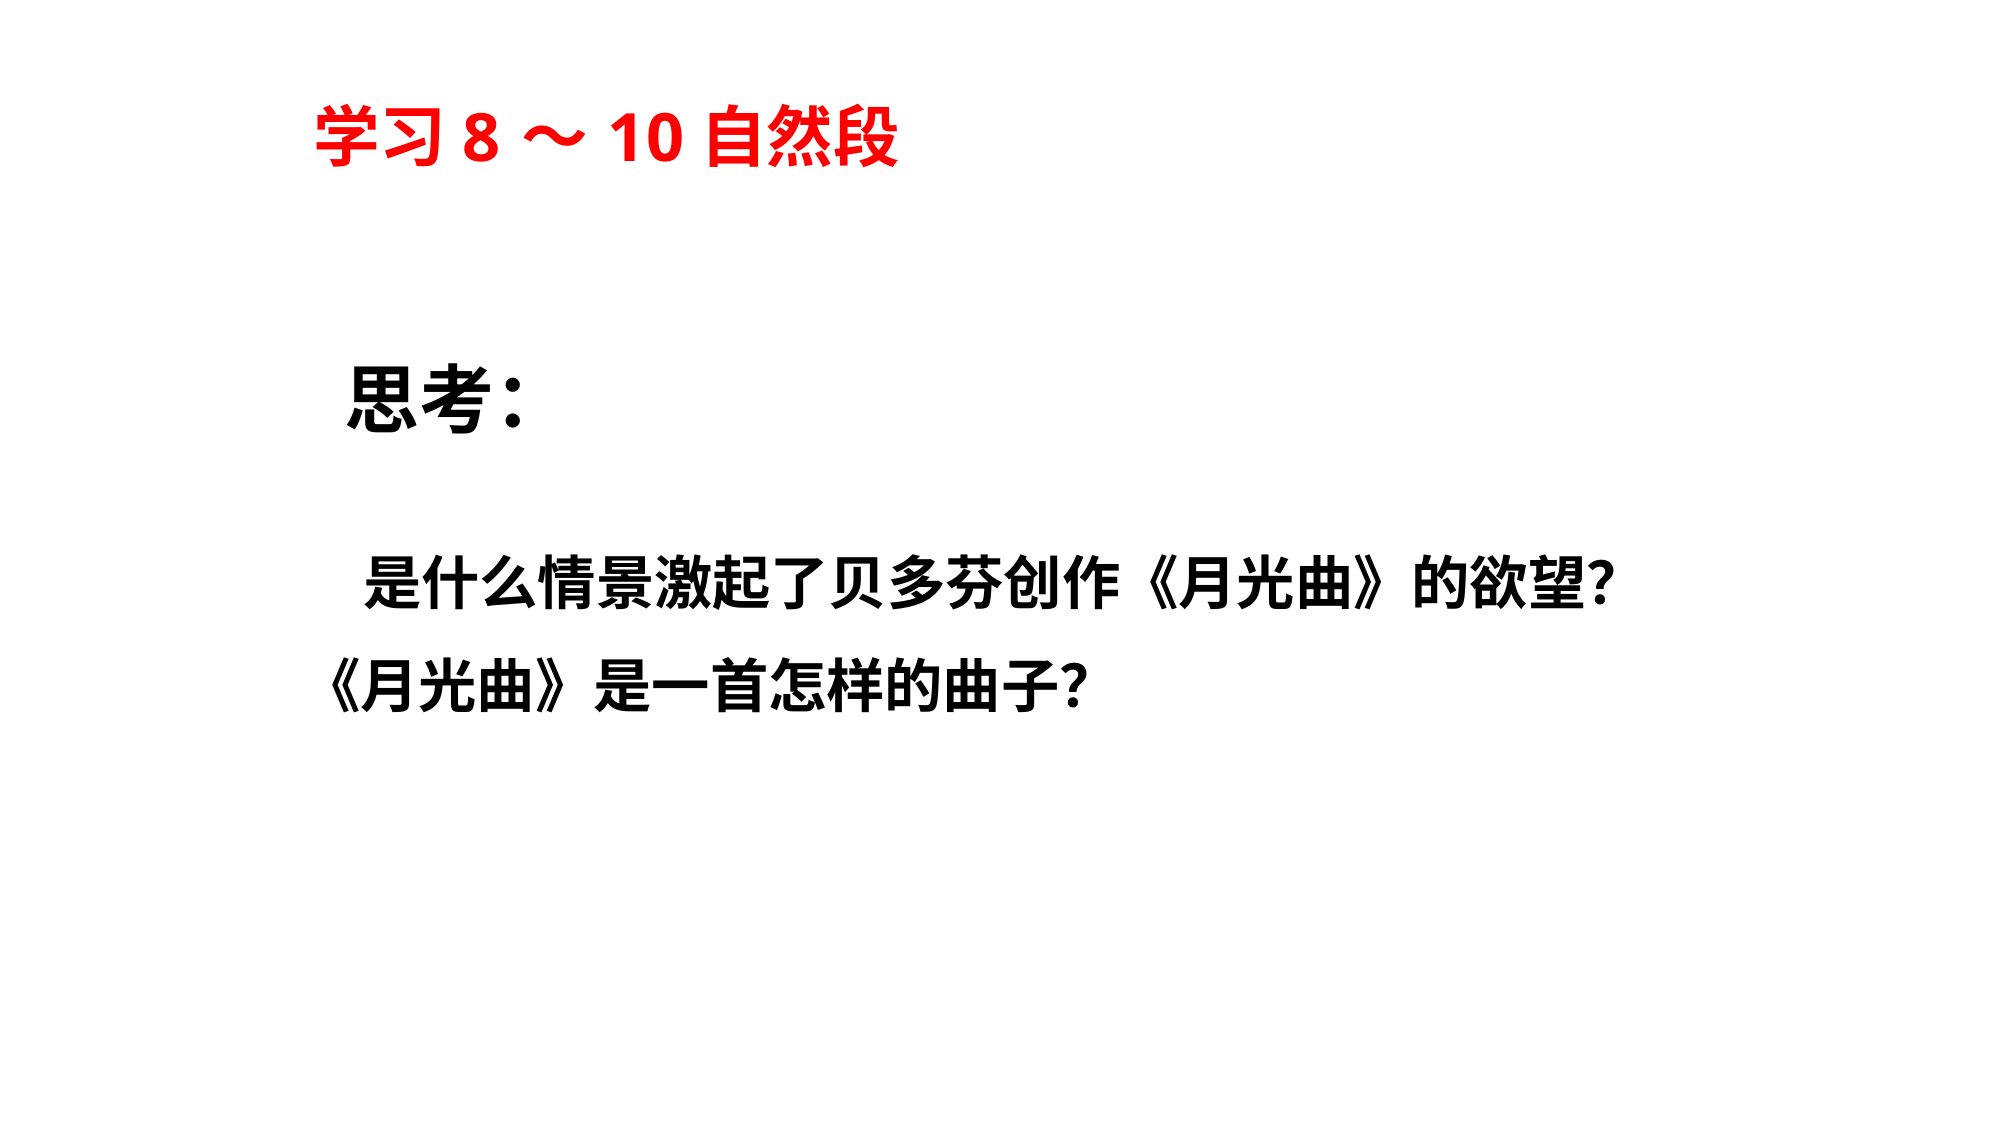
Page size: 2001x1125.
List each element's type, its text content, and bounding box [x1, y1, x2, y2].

text_box 学习8 ～ 10自然段 [298, 87, 1116, 182]
text_box 思考： [329, 345, 582, 451]
text_box 是什么情景激起了贝多芬创作《月光曲》的欲望？《月光曲》是一首怎样的曲子？ [287, 507, 1671, 727]
